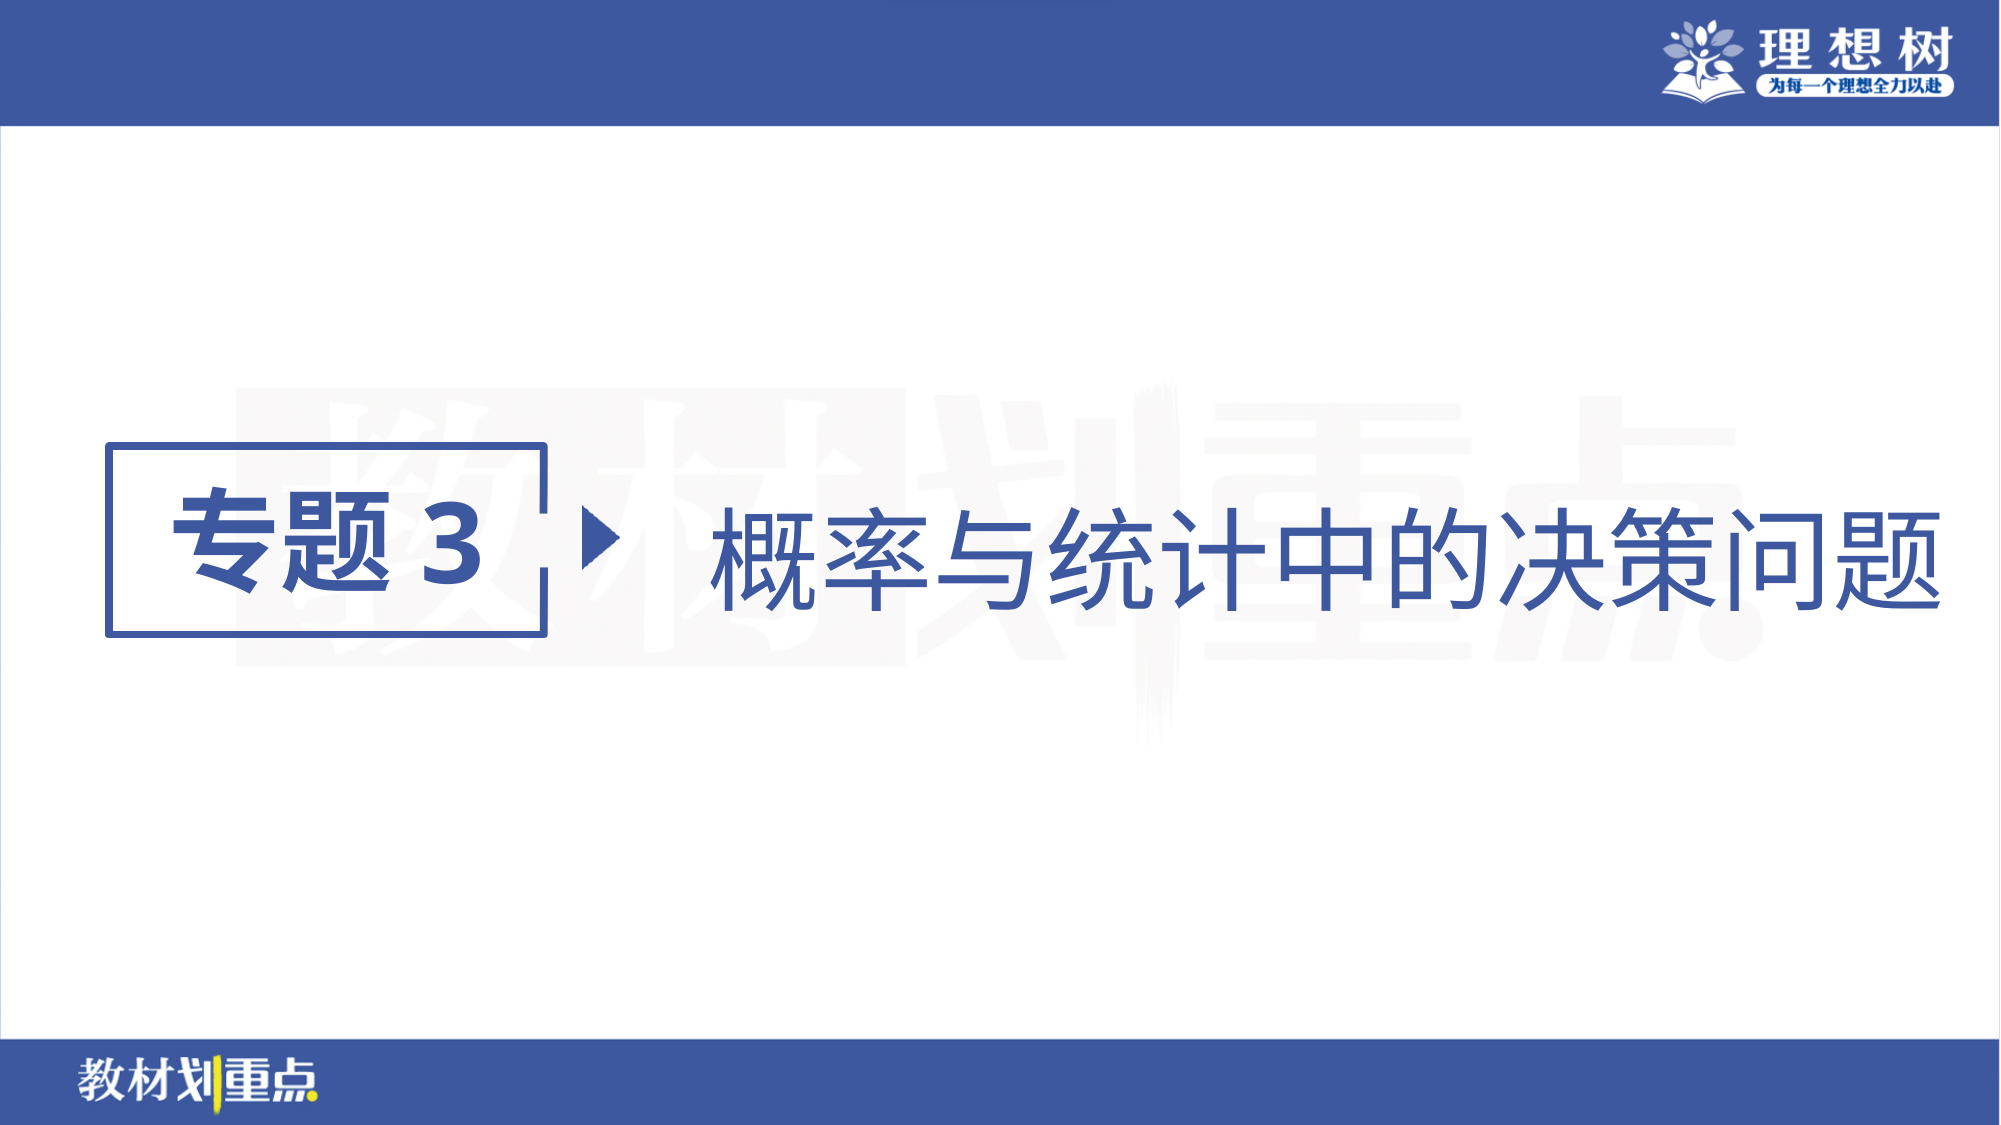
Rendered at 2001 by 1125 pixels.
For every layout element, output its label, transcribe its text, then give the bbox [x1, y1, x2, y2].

picture [0, 0, 2000, 1125]
text_box 概率与统计中的决策问题 [708, 424, 2000, 635]
